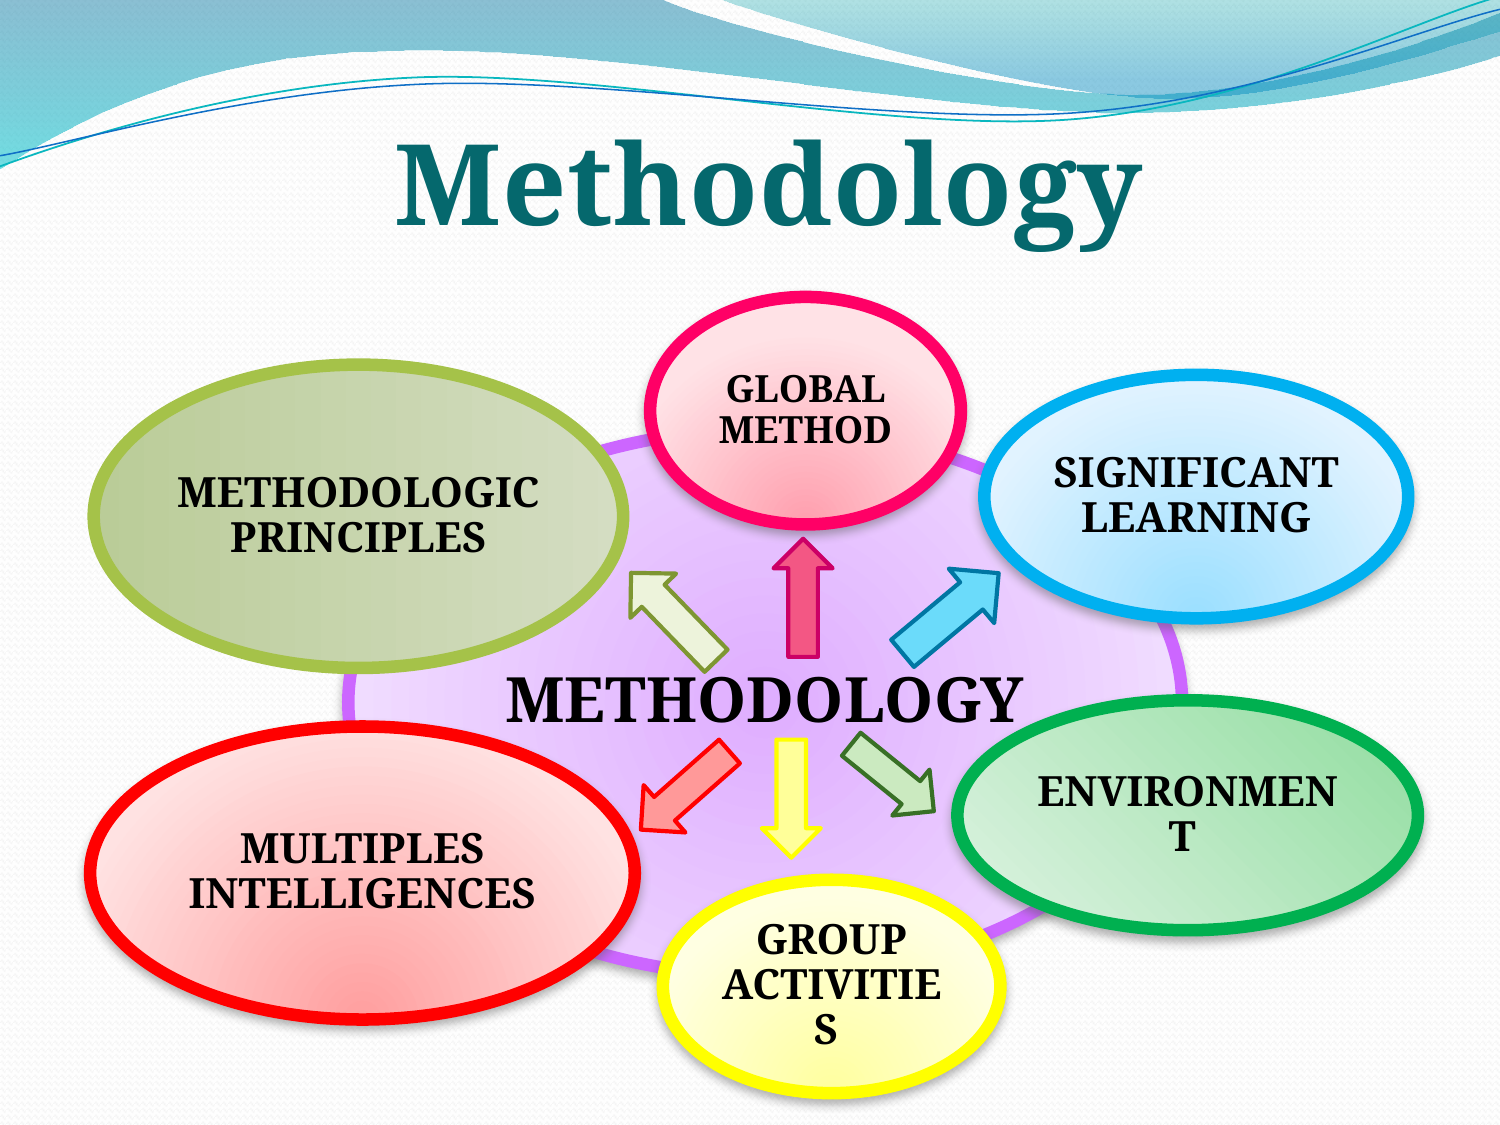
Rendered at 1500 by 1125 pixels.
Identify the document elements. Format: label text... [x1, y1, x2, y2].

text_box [81, 257, 1419, 1125]
text_box Methodology [379, 105, 1160, 256]
